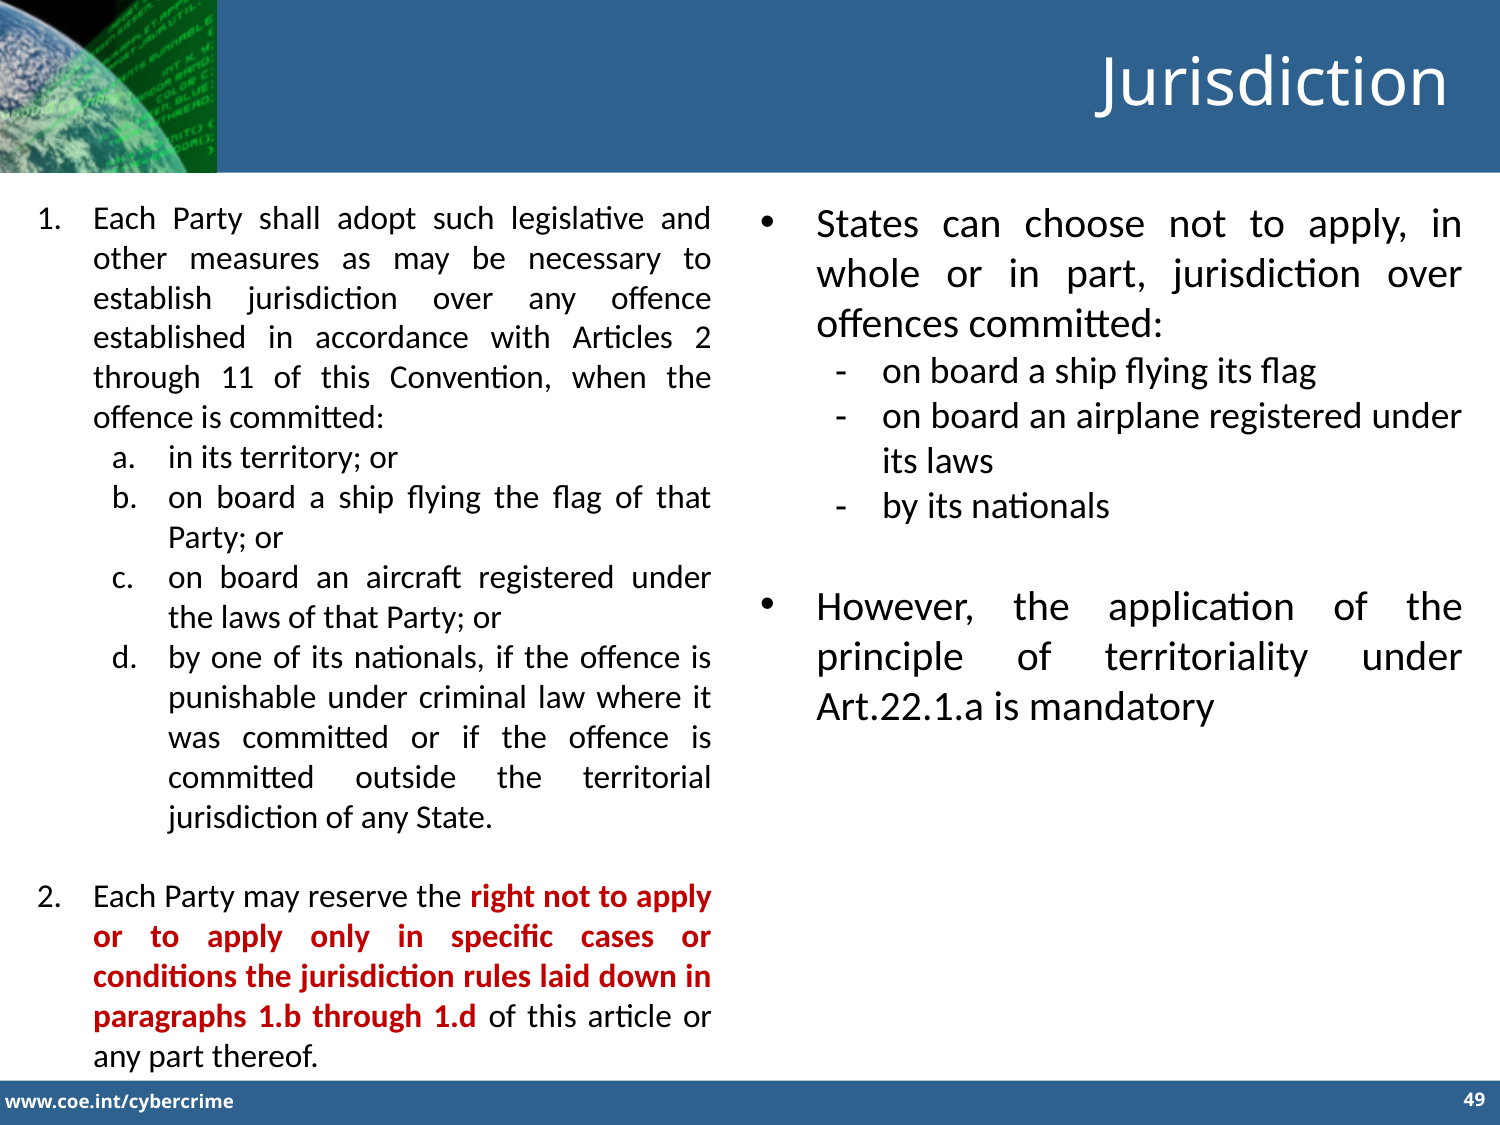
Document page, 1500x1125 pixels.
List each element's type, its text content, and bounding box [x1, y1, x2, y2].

text_box Each Party shall adopt such legislative and other measures as may be necessary to establish jurisdiction over any offence established in accordance with Articles 2 through 11 of this Convention, when the offence is committed: in its territory; or on board a ship flying the flag of that Party; or on board an aircraft registered under the laws of that Party; or by one of its nationals, if the offence is punishable under criminal law where it was committed or if the offence is committed outside the territorial jurisdiction of any State. Each Party may reserve the right not to apply or to apply only in specific cases or conditions the jurisdiction rules laid down in paragraphs 1.b through 1.d of this article or any part thereof. [22, 188, 728, 1082]
text_box Jurisdiction [230, 31, 1483, 126]
text_box States can choose not to apply, in whole or in part, jurisdiction over offences committed: on board a ship flying its flag on board an airplane registered under its laws by its nationals However, the application of the principle of territoriality under Art.22.1.a is mandatory [745, 188, 1478, 736]
picture [0, 0, 217, 173]
